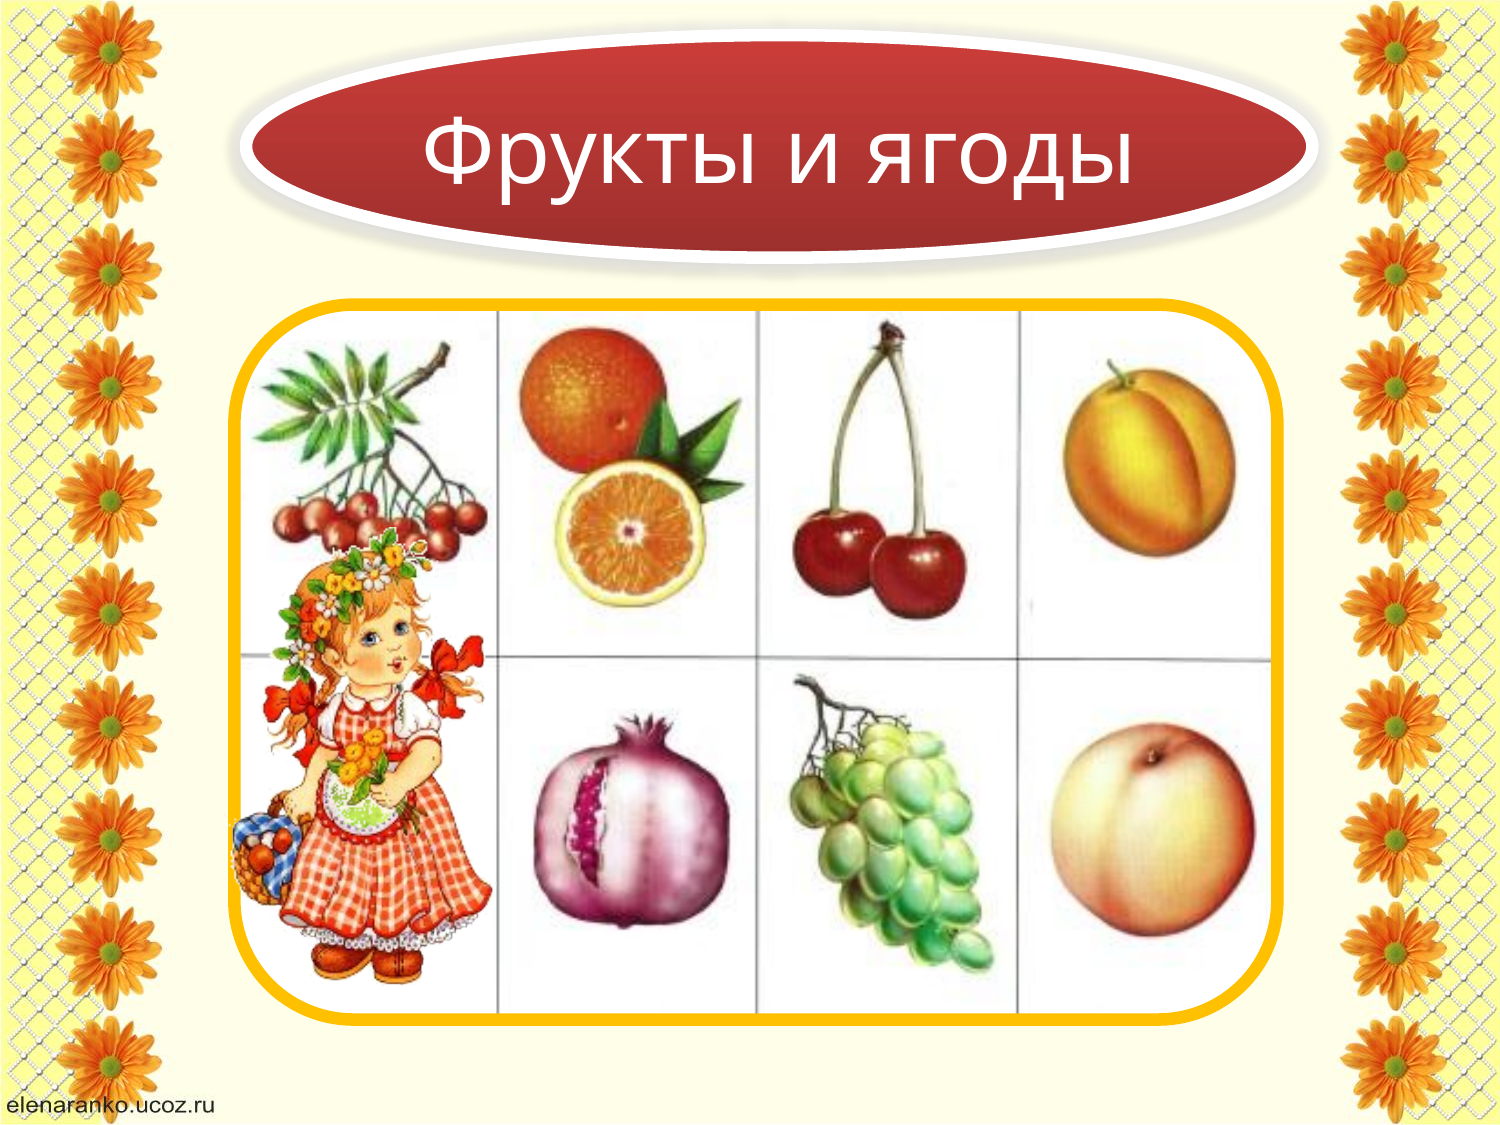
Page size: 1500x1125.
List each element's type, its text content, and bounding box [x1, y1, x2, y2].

picture [0, 0, 1500, 1125]
text_box Фрукты и ягоды [246, 35, 1313, 258]
